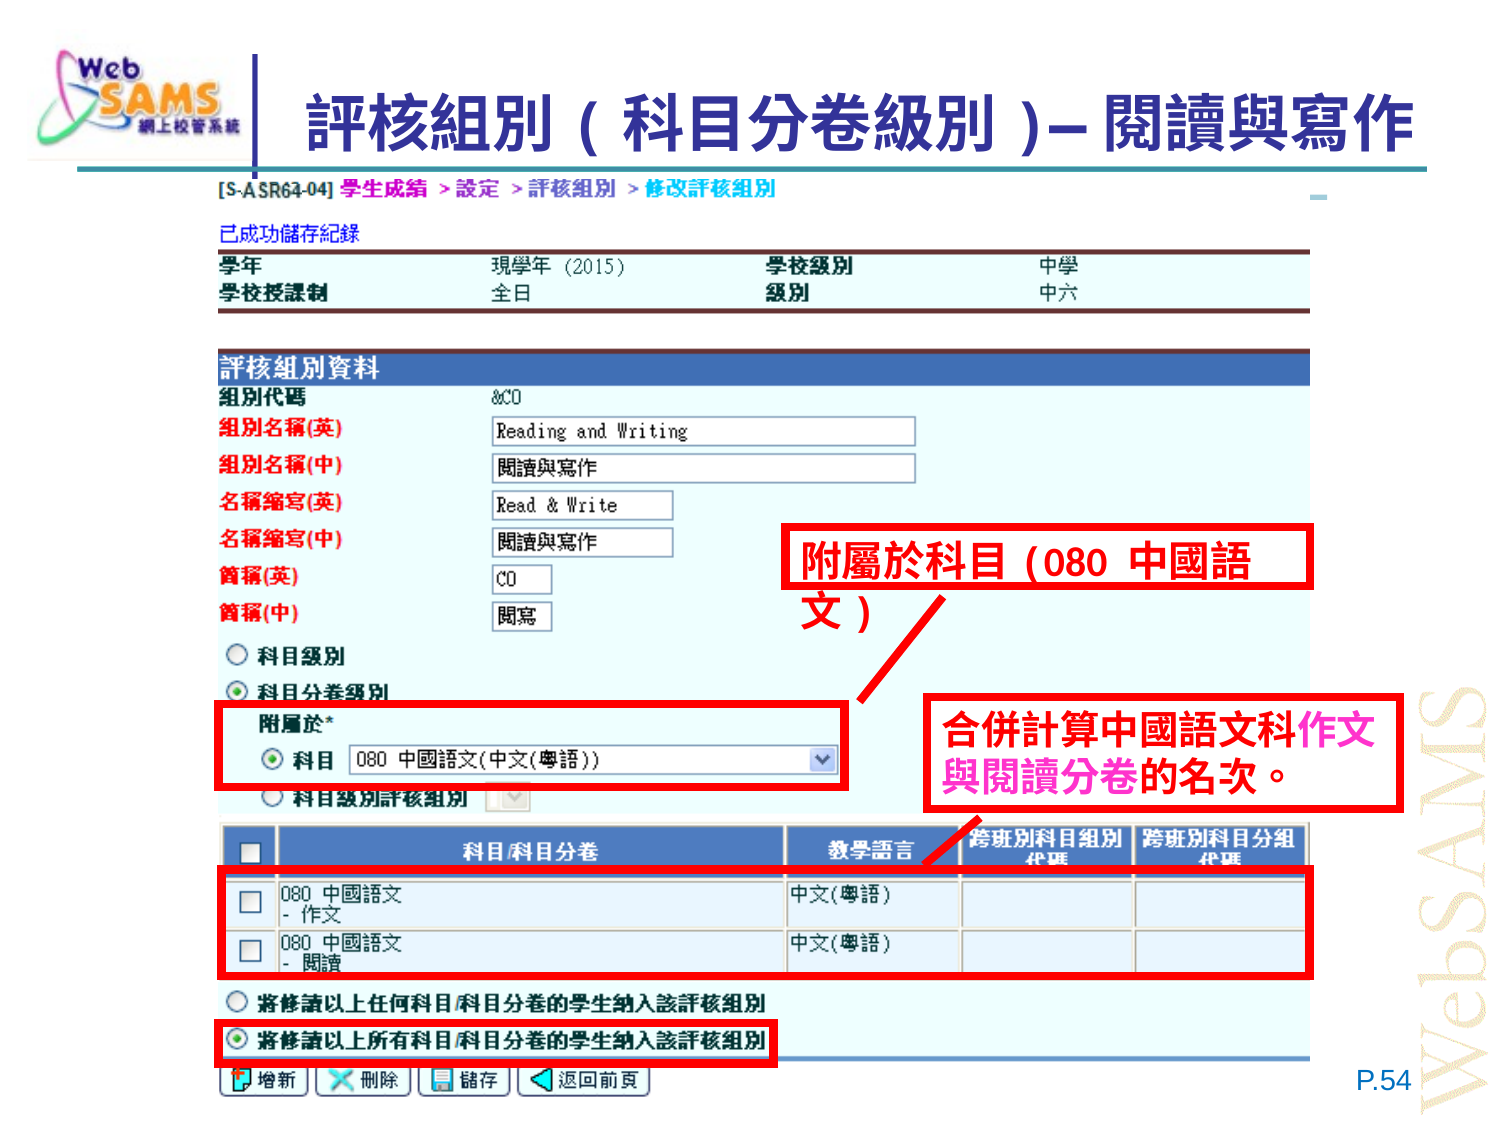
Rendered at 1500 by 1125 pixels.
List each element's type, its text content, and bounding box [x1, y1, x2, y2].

slide_number P.54 [1313, 1028, 1428, 1105]
text_box 合併計算中國語文科作文與閱讀分卷的名次。 [1314, 697, 1400, 810]
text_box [218, 179, 1310, 1102]
title 評核組別(科目分卷級別)—閱讀與寫作 [289, 41, 1465, 167]
picture [27, 29, 253, 161]
picture [1393, 679, 1500, 1117]
